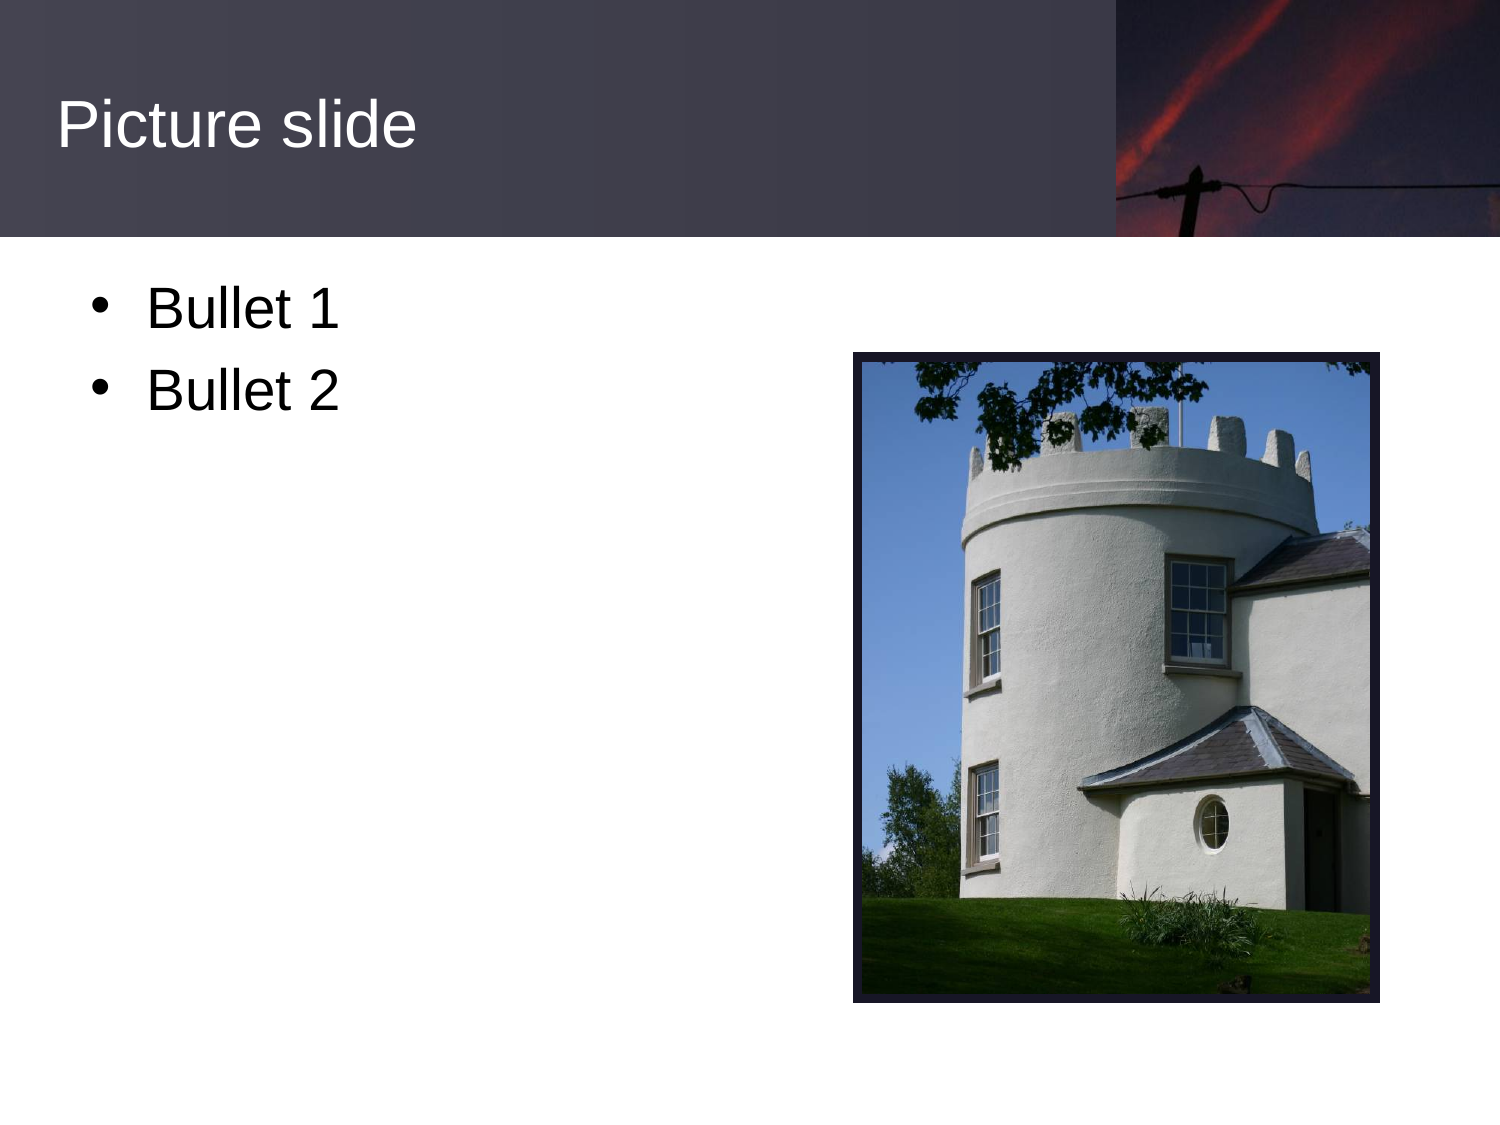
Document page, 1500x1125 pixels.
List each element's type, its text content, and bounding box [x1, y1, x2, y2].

title Picture slide [41, 45, 1164, 197]
list Bullet 1 Bullet 2 [75, 262, 736, 1005]
picture [1116, 0, 1500, 237]
picture [861, 361, 1371, 994]
